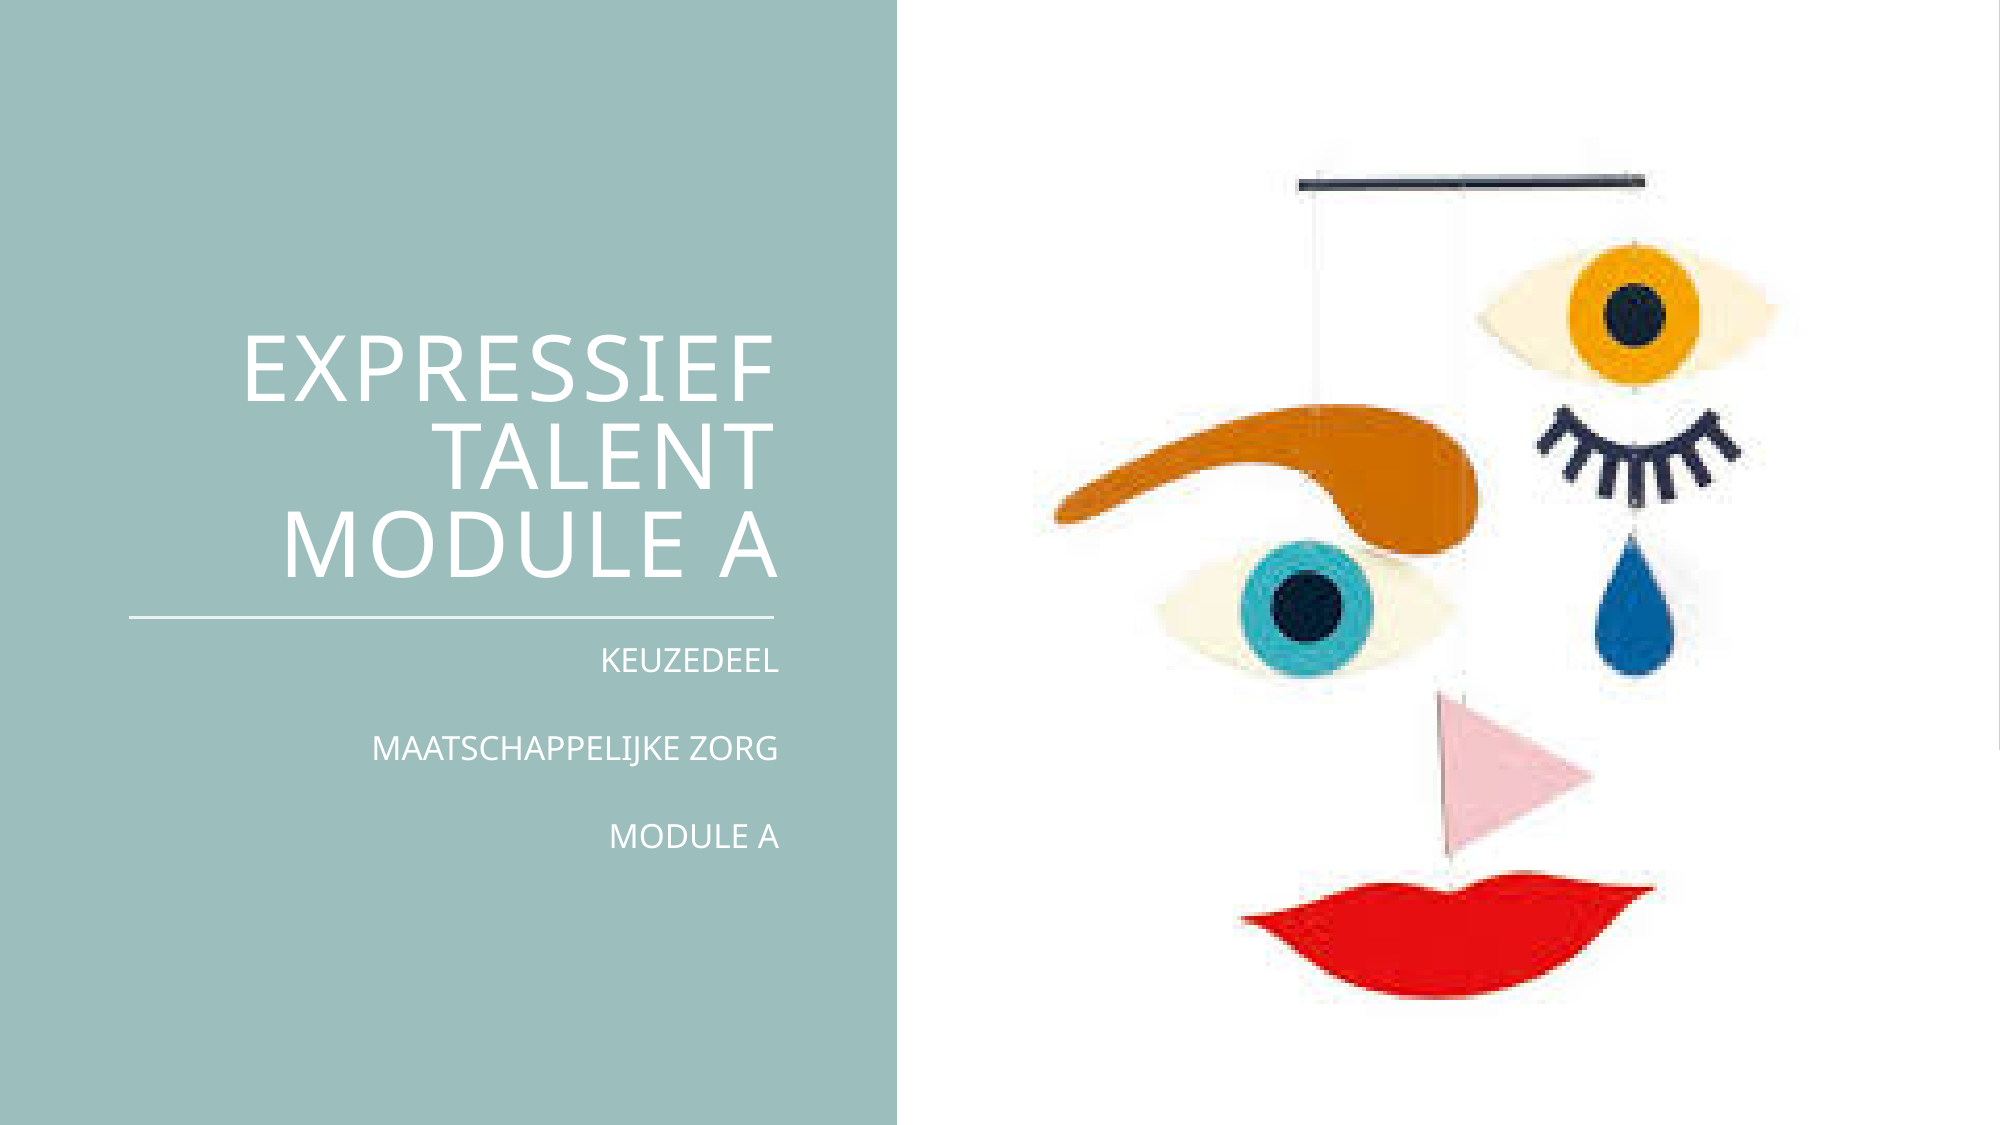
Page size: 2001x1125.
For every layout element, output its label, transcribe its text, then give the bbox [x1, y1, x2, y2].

text_box [898, 0, 2000, 1125]
text_box [0, 0, 898, 1125]
subtitle KEUZEDEEL MAATSCHAPPELIJKE ZORG MODULE A [104, 631, 795, 1019]
title EXPRESSIEF TALENT MODULE A [104, 104, 795, 603]
picture [999, 104, 1896, 1021]
